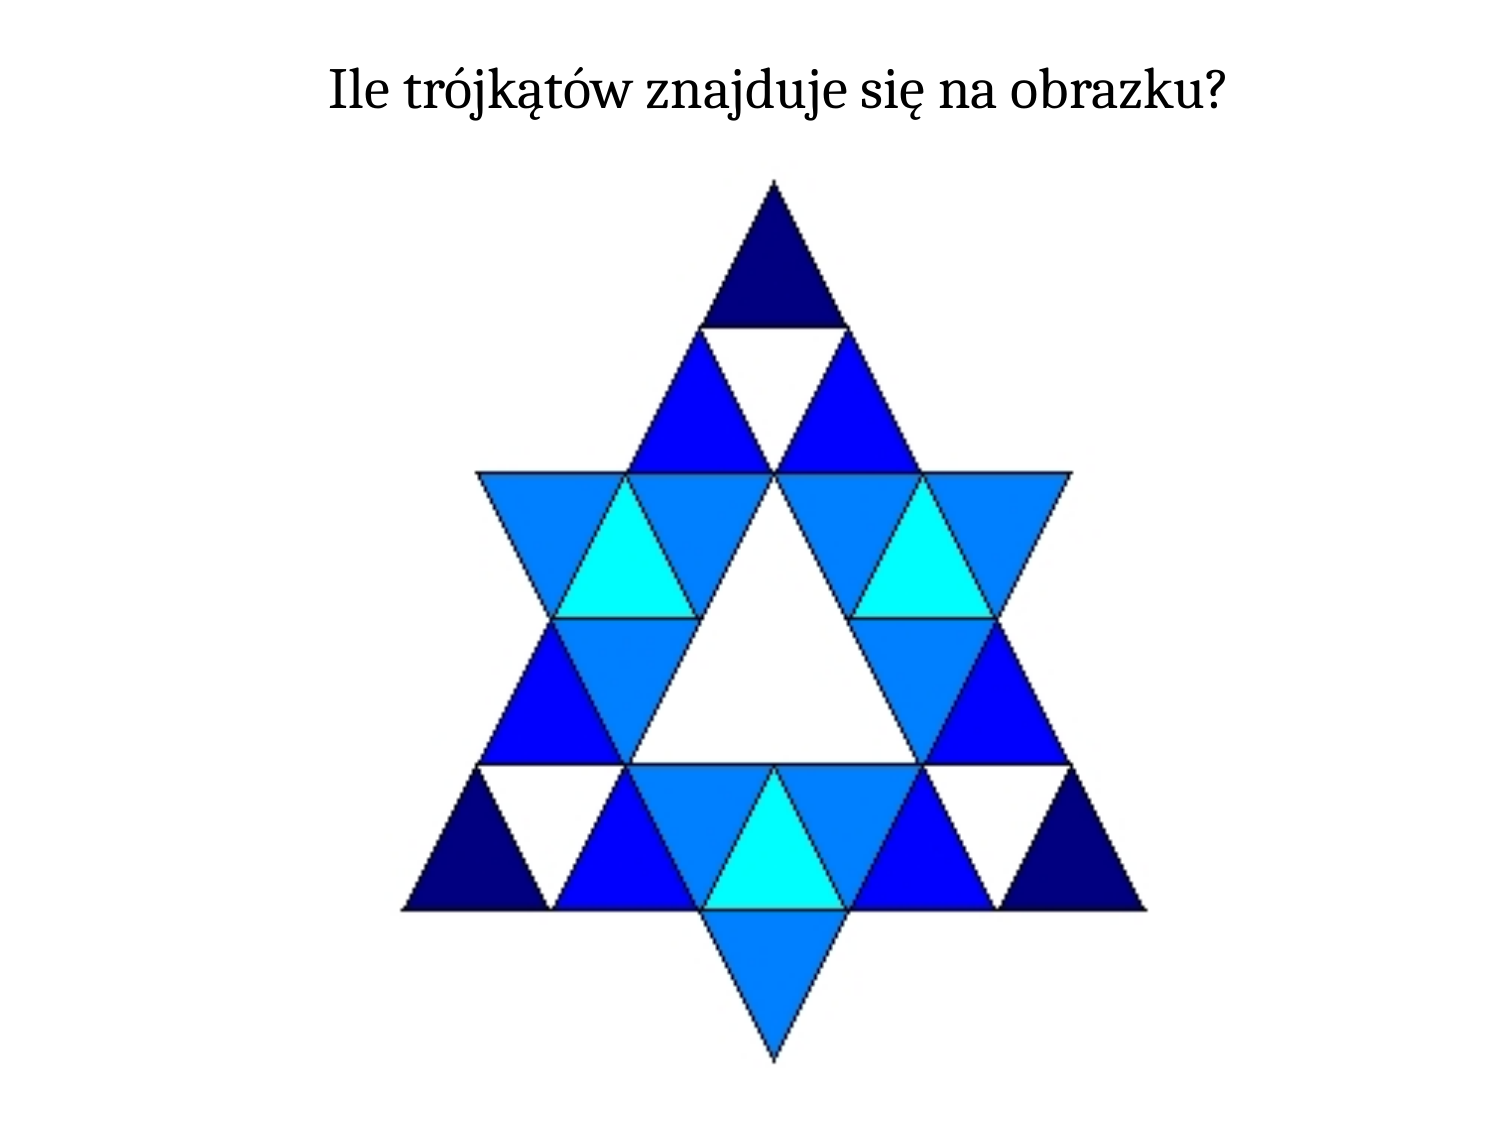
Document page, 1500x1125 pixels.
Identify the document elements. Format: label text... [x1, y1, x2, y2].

picture [351, 157, 1199, 1095]
text_box Ile trójkątów znajduje się na obrazku? [206, 42, 1353, 128]
